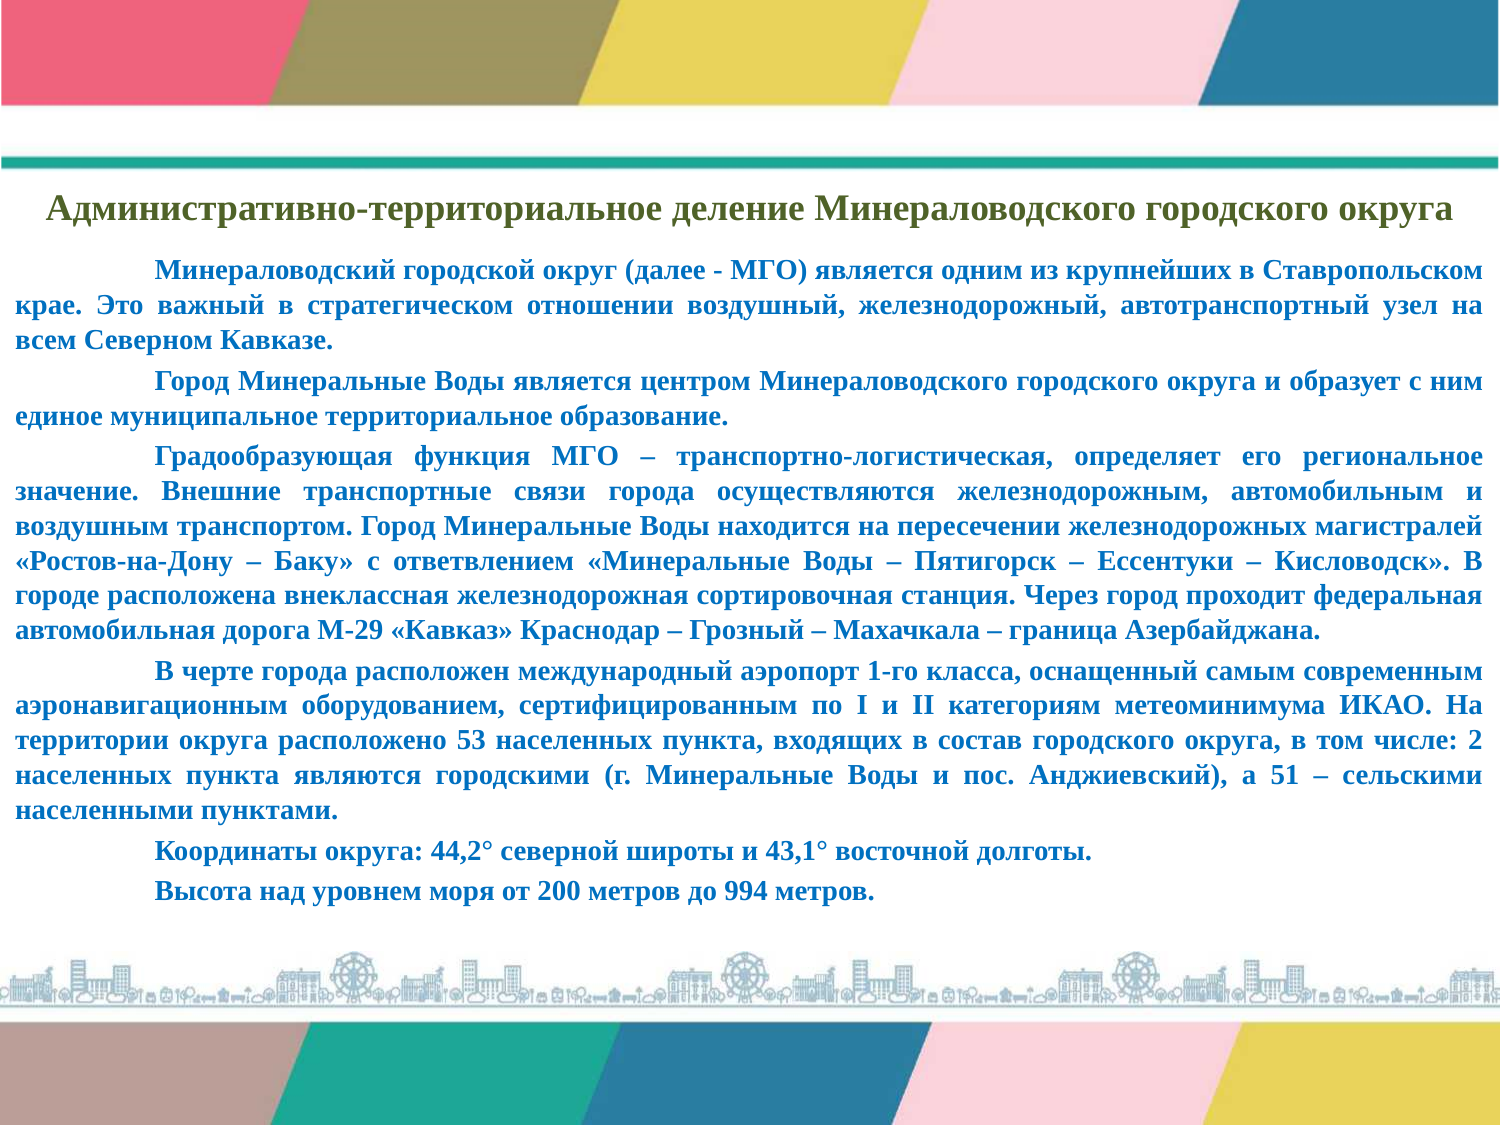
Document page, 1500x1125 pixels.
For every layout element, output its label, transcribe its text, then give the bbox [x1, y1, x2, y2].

list Минераловодский городской округ (далее - МГО) является одним из крупнейших в Ставропольском крае. Это важный в стратегическом отношении воздушный, железнодорожный, автотранспортный узел на всем Северном Кавказе. Город Минеральные Воды является центром Минераловодского городского округа и образует с ним единое муниципальное территориальное образование. Градообразующая функция МГО – транспортно-логистическая, определяет его региональное значение. Внешние транспортные связи города осуществляются железнодорожным, автомобильным и воздушным транспортом. Город Минеральные Воды находится на пересечении железнодорожных магистралей «Ростов-на-Дону – Баку» с ответвлением «Минеральные Воды – Пятигорск – Ессентуки – Кисловодск». В городе расположена внеклассная железнодорожная сортировочная станция. Через город проходит федеральная автомобильная дорога М-29 «Кавказ» Краснодар – Грозный – Махачкала – граница Азербайджана. В черте города расположен международный аэропорт 1-го класса, оснащенный самым современным аэронавигационным оборудованием, сертифицированным по I и II категориям метеоминимума ИКАО. На территории округа расположено 53 населенных пункта, входящих в состав городского округа, в том числе: 2 населенных пункта являются городскими (г. Минеральные Воды и пос. Анджиевский), а 51 – сельскими населенными пунктами. Координаты округа: 44,2° северной широты и 43,1° восточной долготы. Высота над уровнем моря от 200 метров до 994 метров. [0, 281, 1500, 951]
picture [0, 0, 1500, 172]
picture [0, 951, 1500, 1125]
title Административно-территориальное деление Минераловодского городского округа [0, 178, 1500, 281]
